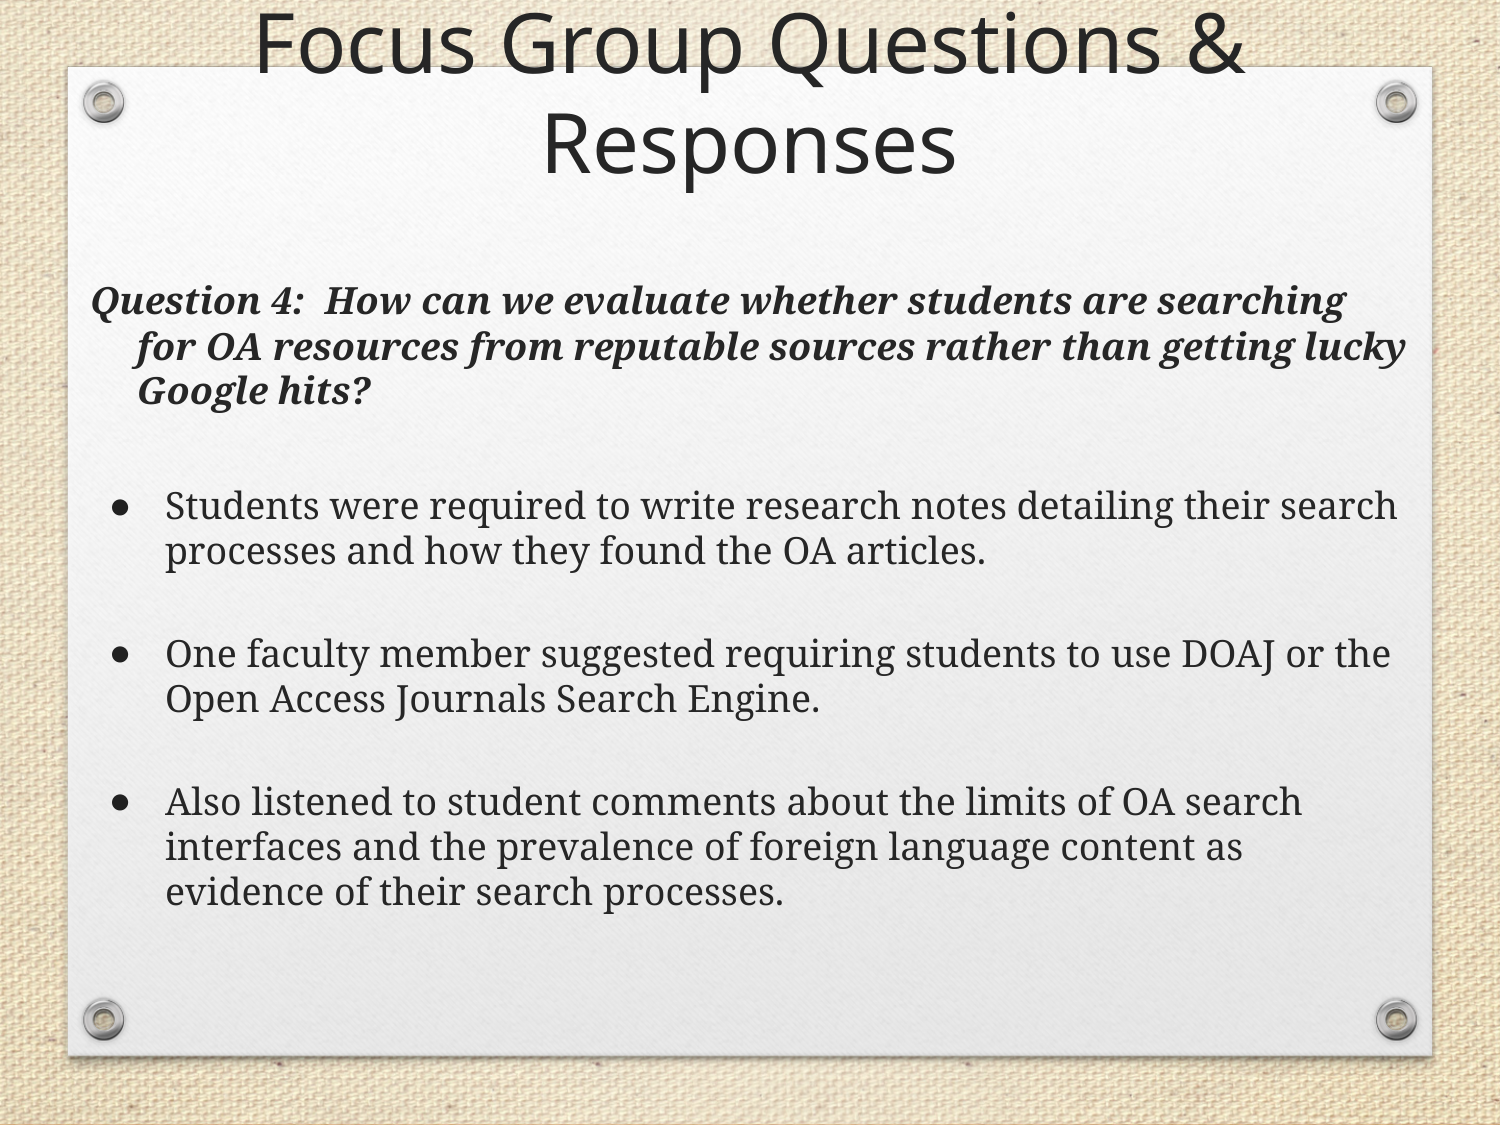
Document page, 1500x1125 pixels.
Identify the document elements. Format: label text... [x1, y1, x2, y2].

picture [0, 0, 1500, 1125]
list Question 4: How can we evaluate whether students are searching for OA resources from reputable sources rather than getting lucky Google hits? Students were required to write research notes detailing their search processes and how they found the OA articles. One faculty member suggested requiring students to use DOAJ or the Open Access Journals Search Engine. Also listened to student comments about the limits of OA search interfaces and the prevalence of foreign language content as evidence of their search processes. [75, 262, 1425, 1078]
title Focus Group Questions & Responses [75, 17, 1425, 206]
